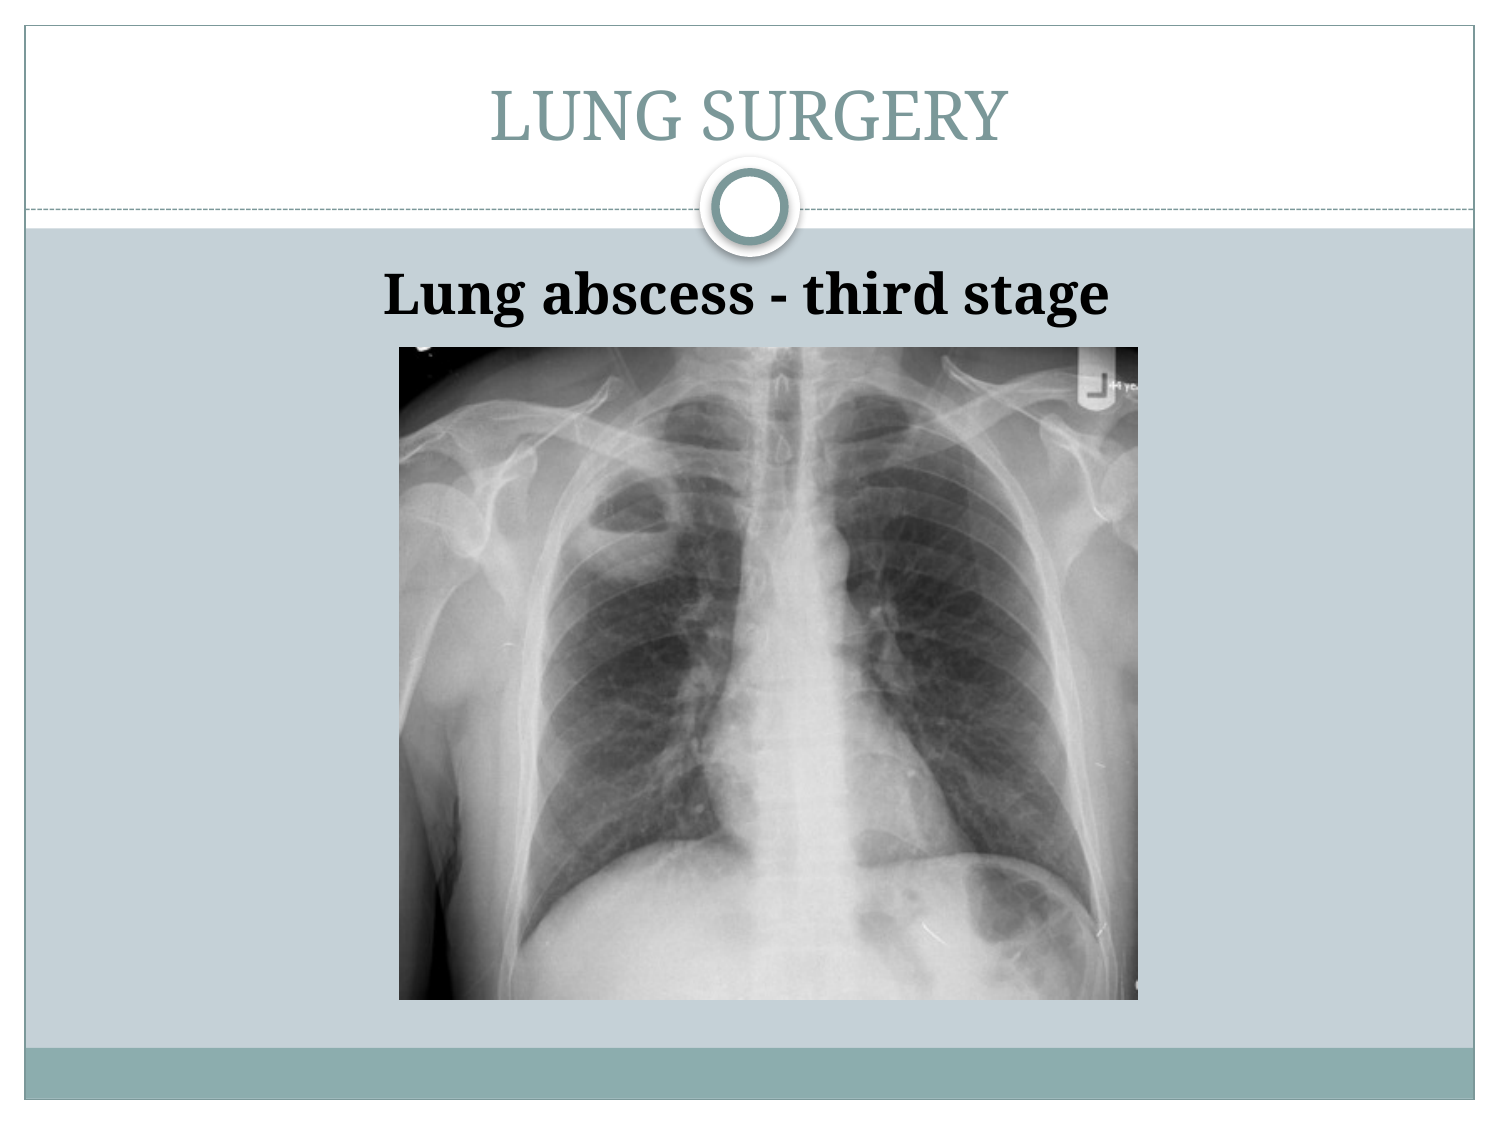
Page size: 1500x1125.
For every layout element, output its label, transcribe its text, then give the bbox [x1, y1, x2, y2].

list Lung abscess - third stage [49, 250, 1445, 1001]
title LUNG SURGERY [49, 37, 1450, 162]
picture [399, 347, 1138, 1001]
